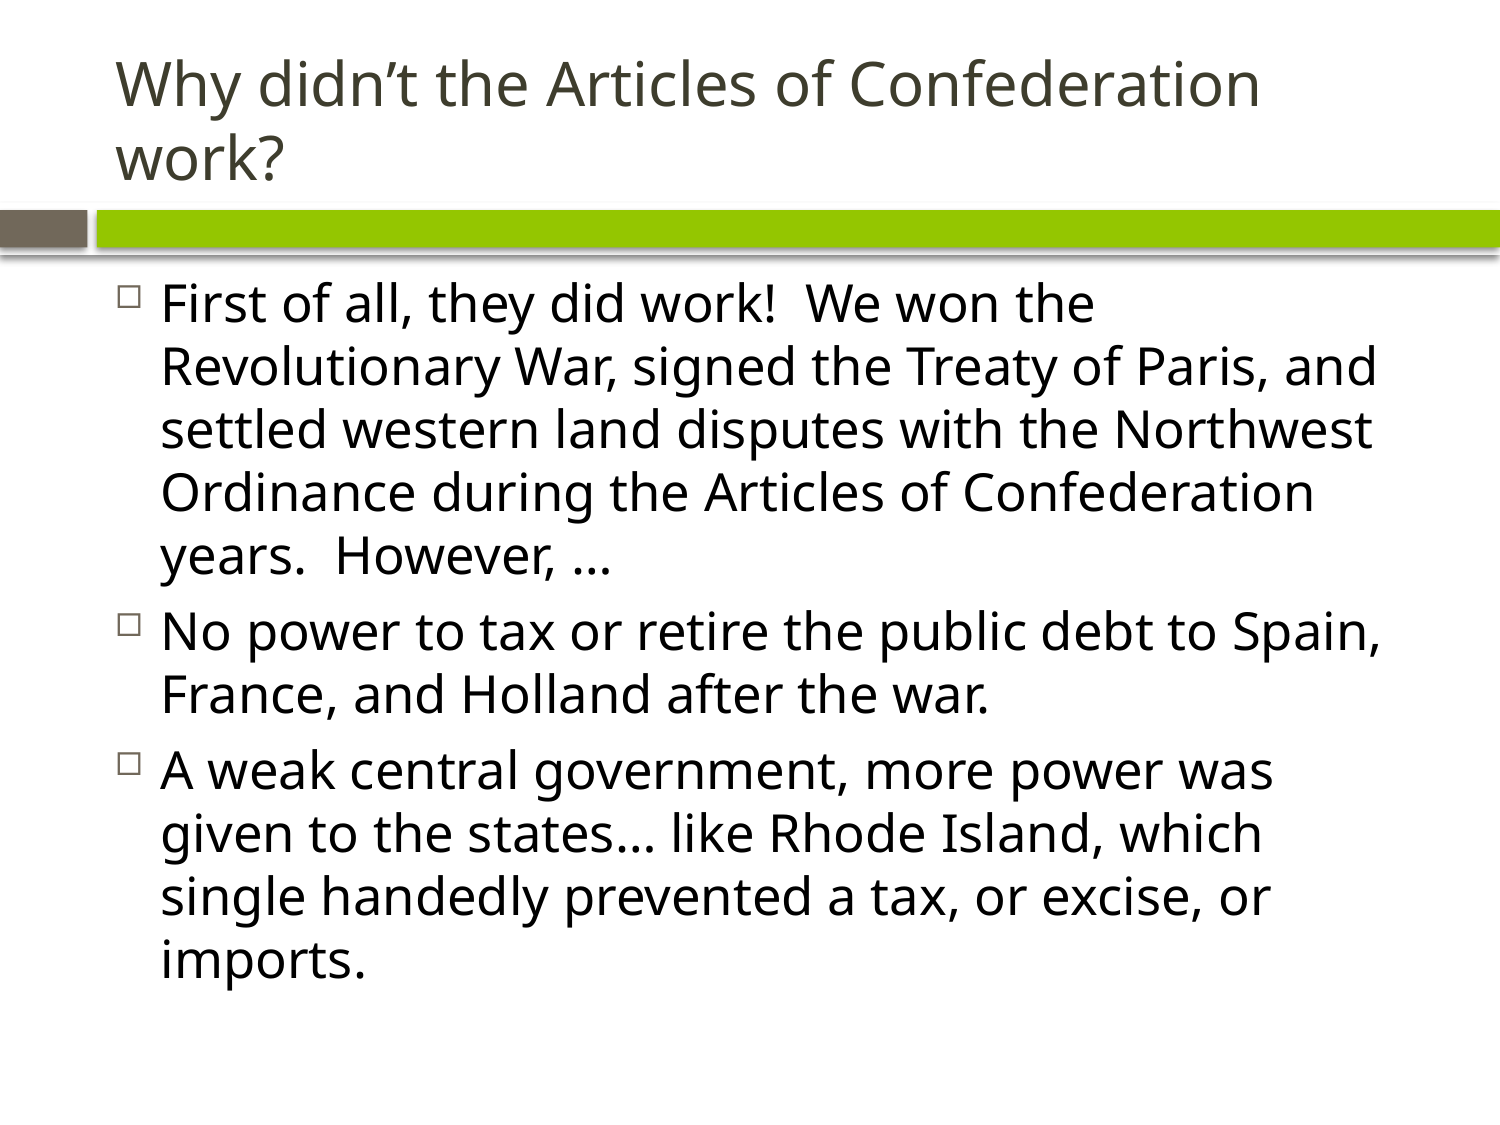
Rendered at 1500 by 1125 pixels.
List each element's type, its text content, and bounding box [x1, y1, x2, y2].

title Why didn’t the Articles of Confederation work? [100, 37, 1438, 200]
list First of all, they did work! We won the Revolutionary War, signed the Treaty of Paris, and settled western land disputes with the Northwest Ordinance during the Articles of Confederation years. However, … No power to tax or retire the public debt to Spain, France, and Holland after the war. A weak central government, more power was given to the states… like Rhode Island, which single handedly prevented a tax, or excise, or imports. [100, 262, 1438, 1000]
